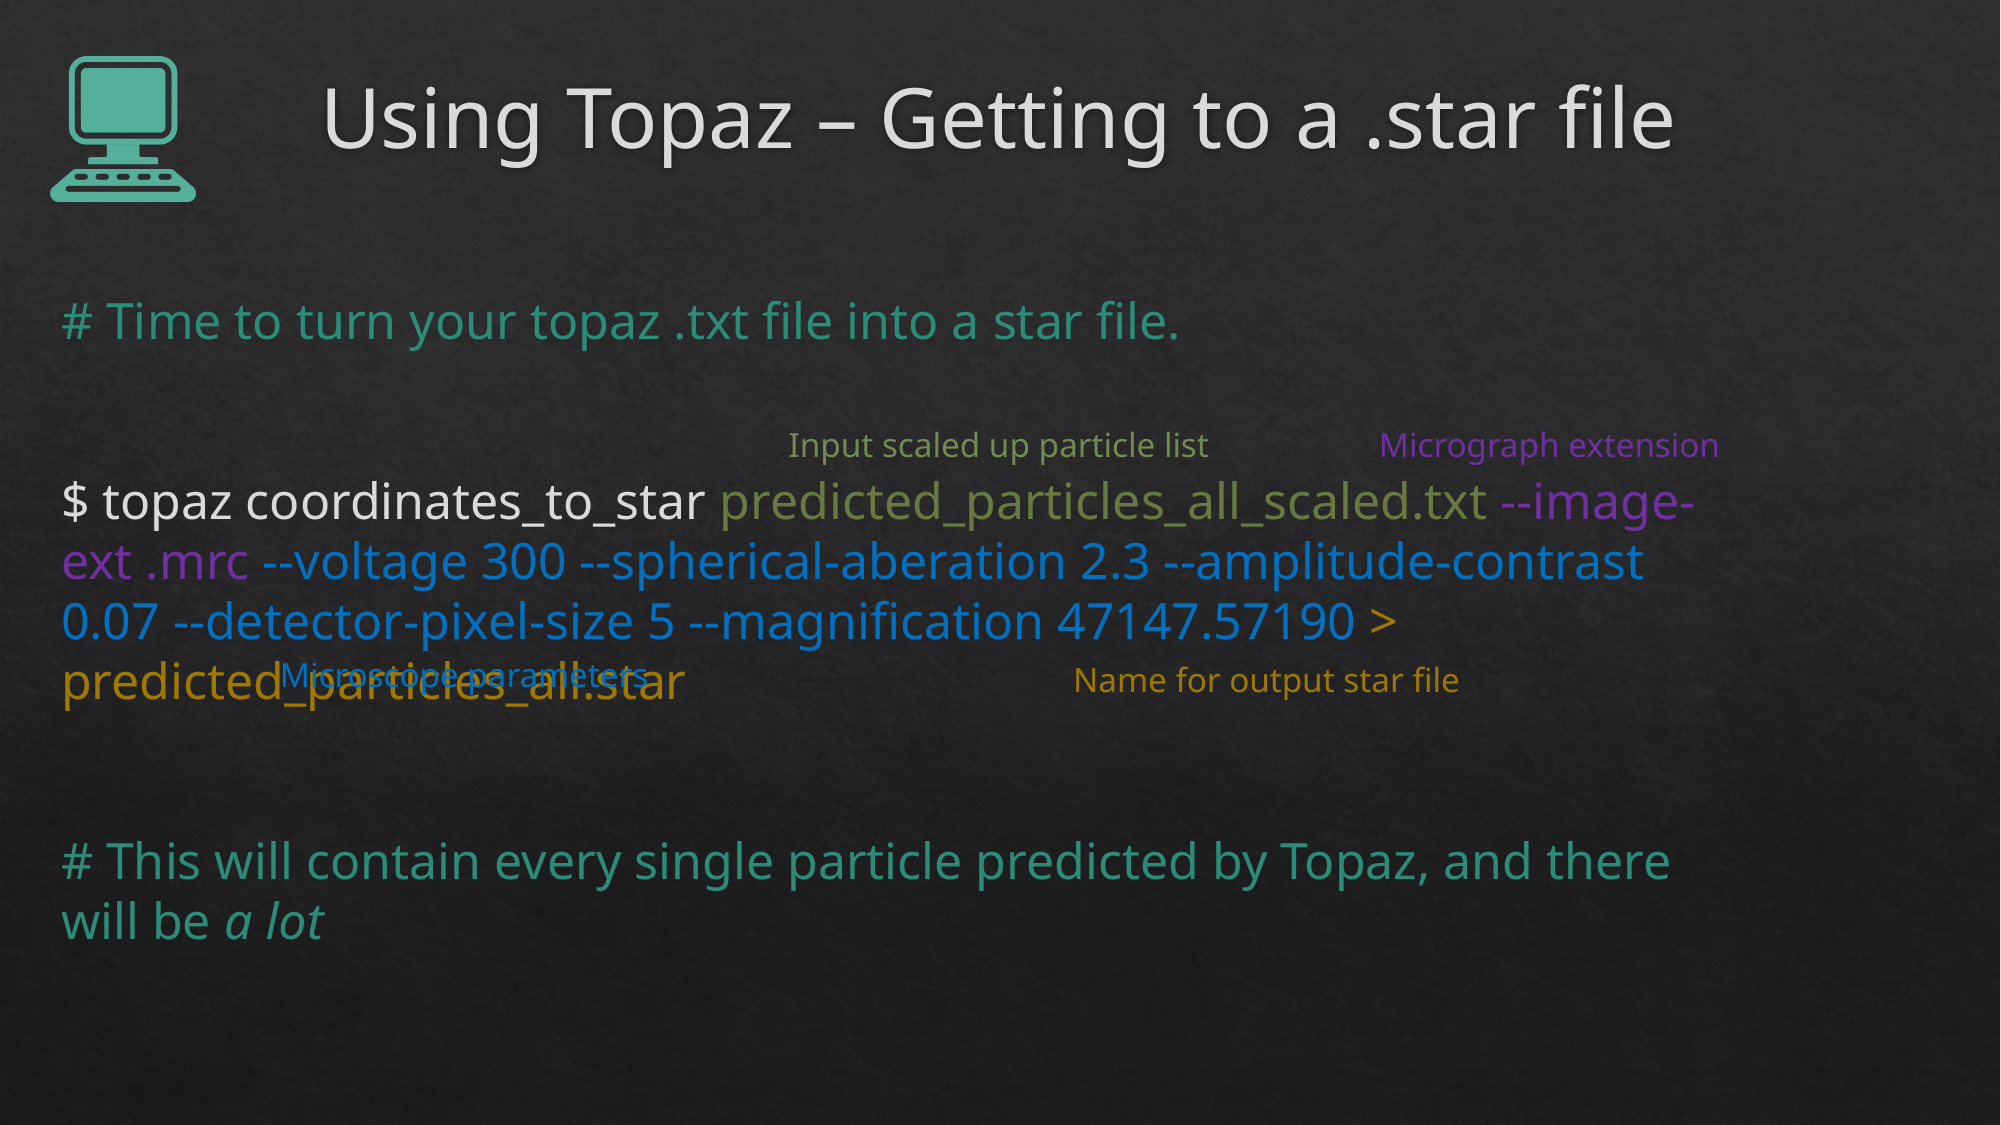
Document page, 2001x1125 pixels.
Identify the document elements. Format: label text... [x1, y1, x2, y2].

title Using Topaz – Getting to a .star file [149, 35, 1849, 195]
picture [49, 56, 196, 202]
text_box Name for output star file [1058, 652, 1475, 707]
text_box Input scaled up particle list [773, 417, 1225, 472]
text_box Micrograph extension [1306, 417, 1793, 472]
text_box # Time to turn your topaz .txt file into a star file. $ topaz coordinates_to_star predicted_particles_all_scaled.txt --image-ext .mrc --voltage 300 --spherical-aberation 2.3 --amplitude-contrast 0.07 --detector-pixel-size 5 --magnification 47147.57190 > predicted_particles_all.star # This will contain every single particle predicted by Topaz, and there will be a lot [46, 282, 1745, 957]
text_box Microscope parameters [195, 646, 734, 702]
